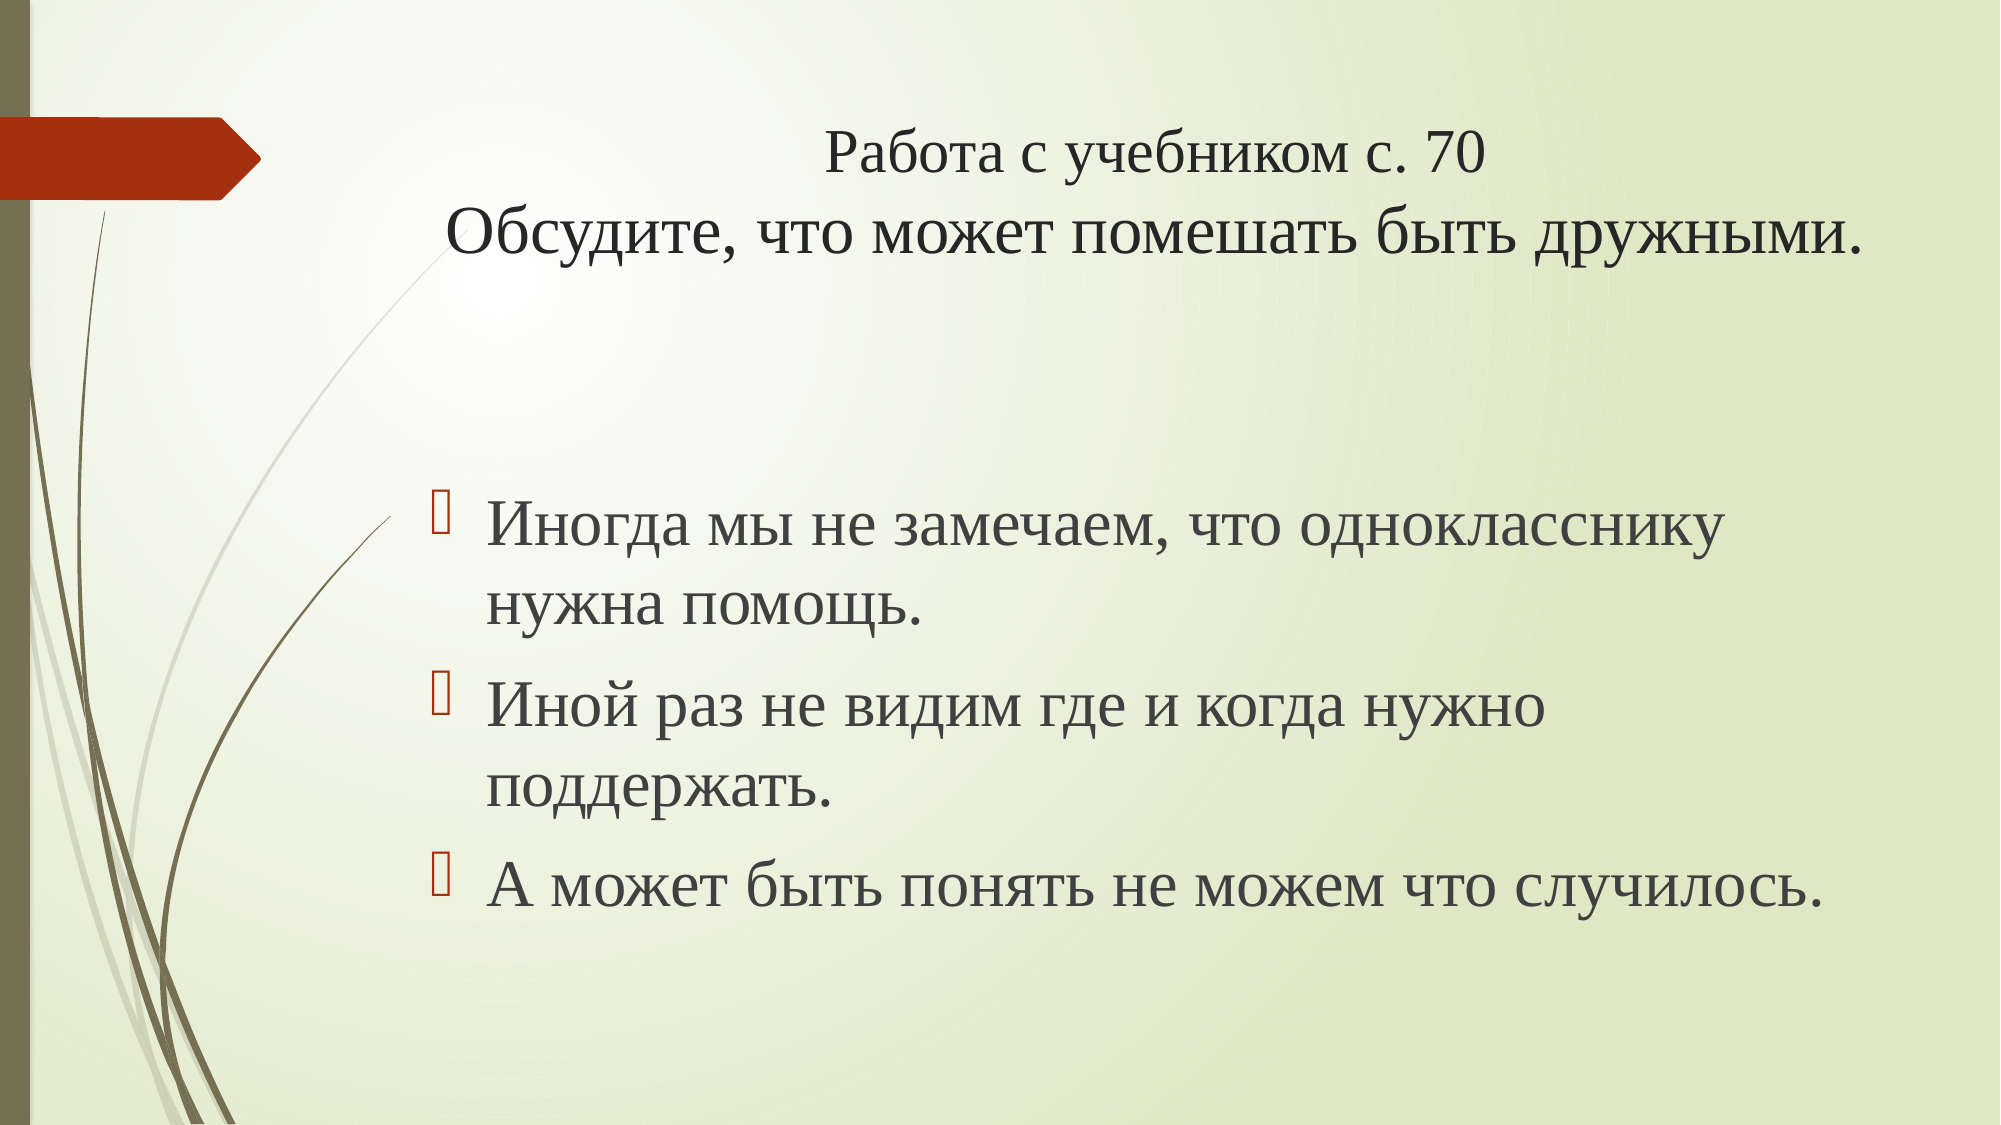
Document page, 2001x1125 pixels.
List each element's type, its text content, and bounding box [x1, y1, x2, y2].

title Работа с учебником с. 70 Обсудите, что может помешать быть дружными. [425, 102, 1888, 418]
list Иногда мы не замечаем, что однокласснику нужна помощь. Иной раз не видим где и когда нужно поддержать. А может быть понять не можем что случилось. [414, 470, 1878, 1091]
